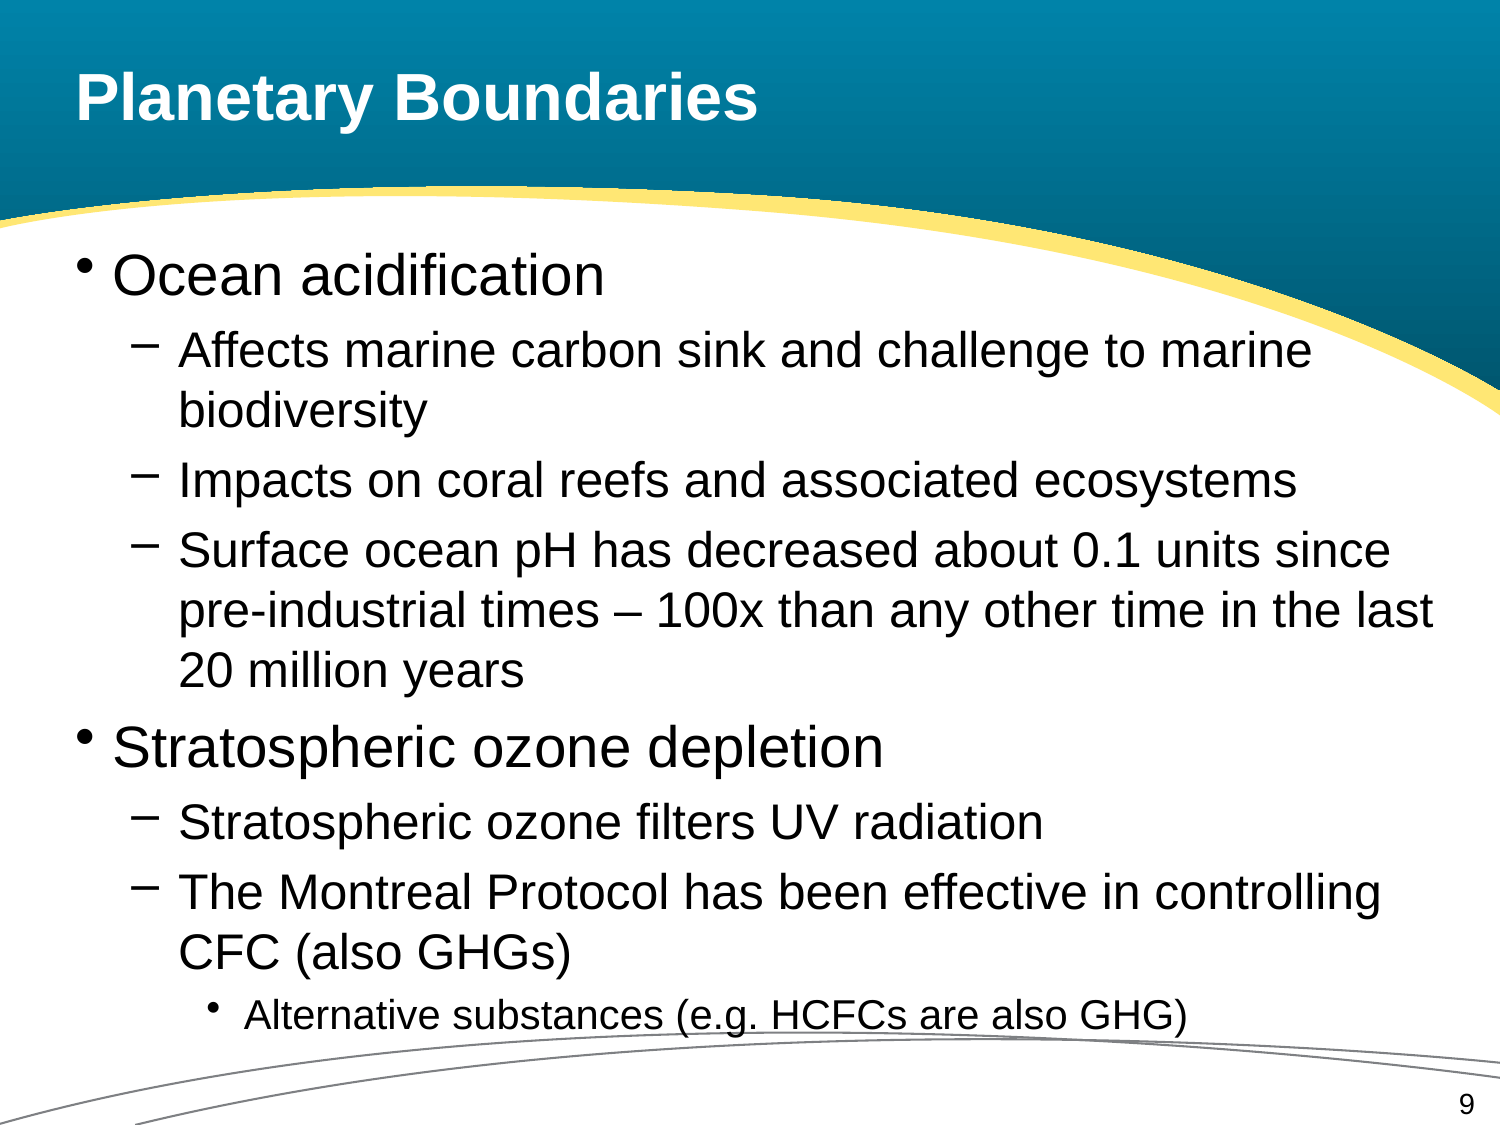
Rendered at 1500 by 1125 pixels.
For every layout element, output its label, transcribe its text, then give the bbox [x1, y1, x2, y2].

title Planetary Boundaries [74, 0, 1476, 188]
slide_number 9 [1124, 1084, 1476, 1113]
list Ocean acidification Affects marine carbon sink and challenge to marine biodiversity Impacts on coral reefs and associated ecosystems Surface ocean pH has decreased about 0.1 units since pre-industrial times – 100x than any other time in the last 20 million years Stratospheric ozone depletion Stratospheric ozone filters UV radiation The Montreal Protocol has been effective in controlling CFC (also GHGs) Alternative substances (e.g. HCFCs are also GHG) [74, 237, 1476, 1026]
